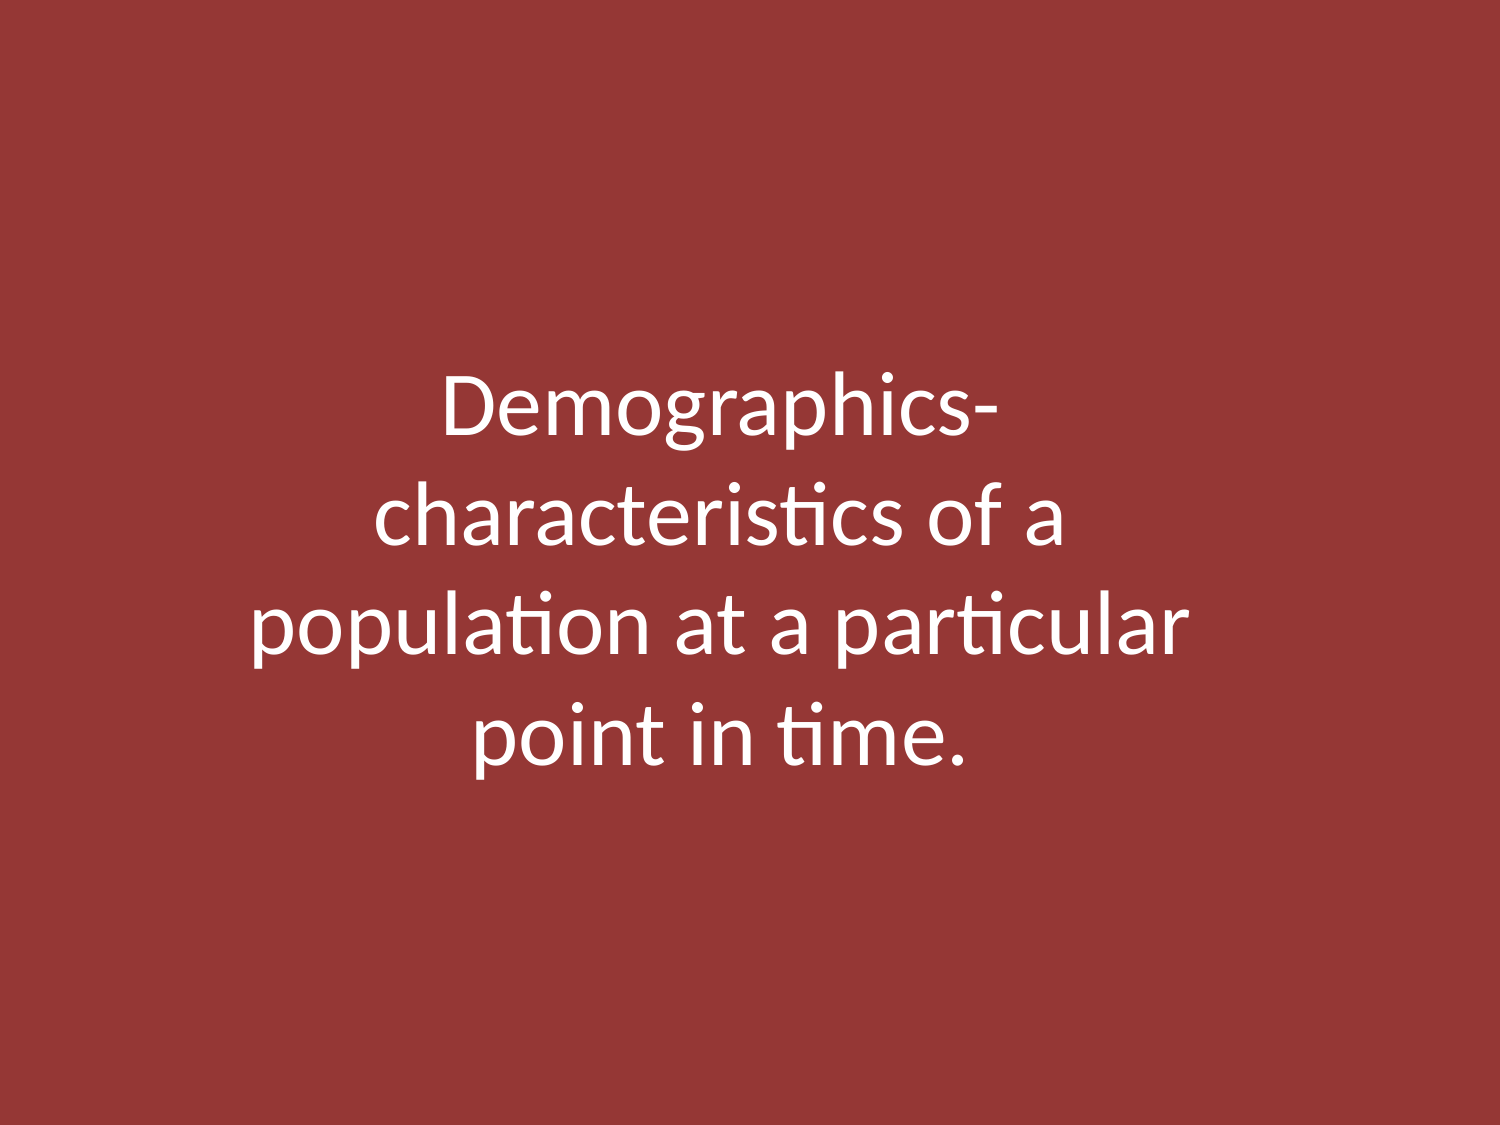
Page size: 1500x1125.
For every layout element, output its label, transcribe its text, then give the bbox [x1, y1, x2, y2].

text_box Demographics- characteristics of a population at a particular point in time. [230, 336, 1211, 791]
